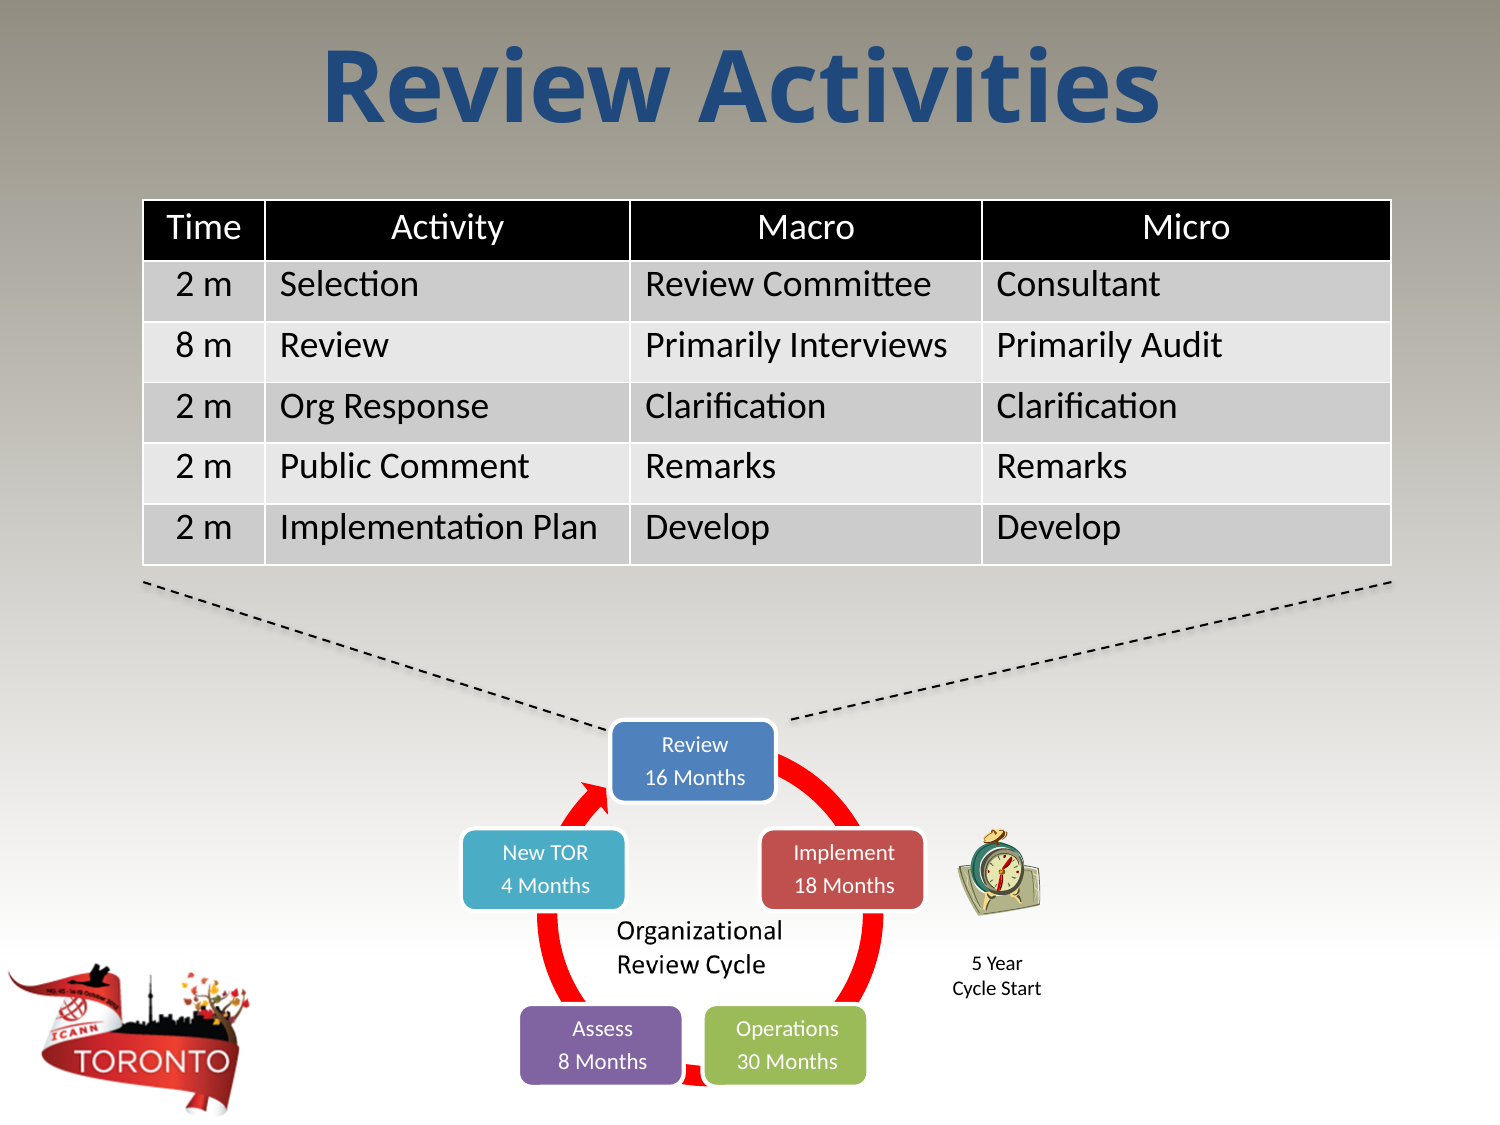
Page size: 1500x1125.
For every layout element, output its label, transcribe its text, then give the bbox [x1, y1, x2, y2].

table_header Activity [266, 201, 629, 260]
picture [597, 902, 805, 998]
table_cell Review Committee [631, 262, 981, 321]
table_cell Clarification [631, 383, 981, 442]
table_cell 2 m [144, 444, 264, 503]
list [295, 719, 1092, 1088]
table_cell Develop [631, 505, 981, 564]
table_cell Remarks [983, 444, 1390, 503]
table_cell Primarily Interviews [631, 323, 981, 382]
table_cell 2 m [144, 505, 264, 564]
picture [4, 960, 263, 1122]
table_cell 2 m [144, 383, 264, 442]
table_cell Consultant [983, 262, 1390, 321]
table_cell Review [266, 323, 629, 382]
table_header Macro [631, 201, 981, 260]
table_cell Public Comment [266, 444, 629, 503]
table_header Micro [983, 201, 1390, 260]
table_cell Develop [983, 505, 1390, 564]
table_cell 2 m [144, 262, 264, 321]
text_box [790, 581, 1392, 720]
table_cell Org Response [266, 383, 629, 442]
table_cell Implementation Plan [266, 505, 629, 564]
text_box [143, 581, 631, 739]
table_cell Remarks [631, 444, 981, 503]
table_header Time [144, 201, 264, 260]
picture [957, 827, 1042, 918]
table_cell Selection [266, 262, 629, 321]
table_cell Clarification [983, 383, 1390, 442]
table_cell Primarily Audit [983, 323, 1390, 382]
table_cell 8 m [144, 323, 264, 382]
title Review Activities [50, 0, 1433, 150]
